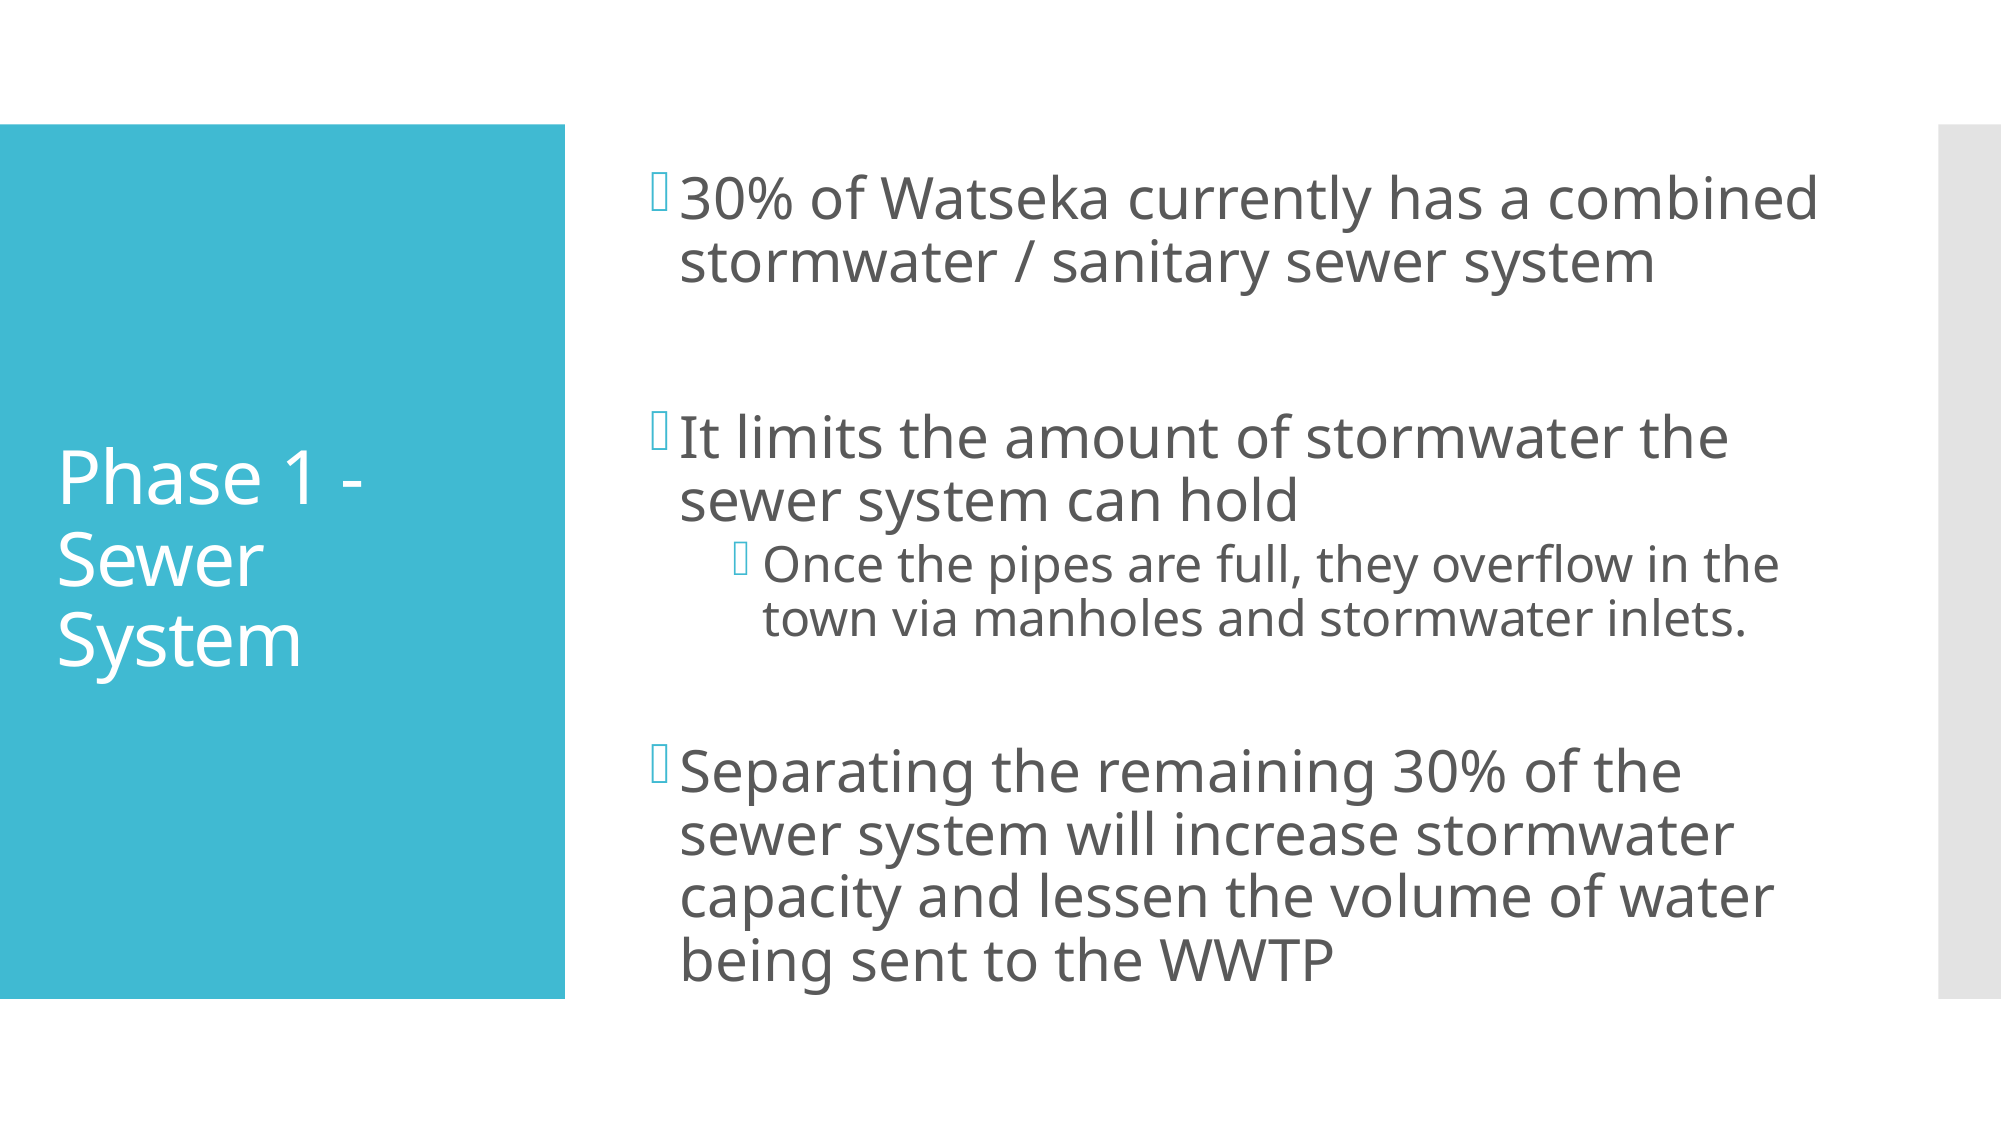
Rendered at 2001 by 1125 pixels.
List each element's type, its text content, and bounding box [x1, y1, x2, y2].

list 30% of Watseka currently has a combined stormwater / sanitary sewer system It limits the amount of stormwater the sewer system can hold Once the pipes are full, they overflow in the town via manholes and stormwater inlets. Separating the remaining 30% of the sewer system will increase stormwater capacity and lessen the volume of water being sent to the WWTP [634, 226, 1850, 982]
title Phase 1 - Sewer System [41, 184, 525, 940]
